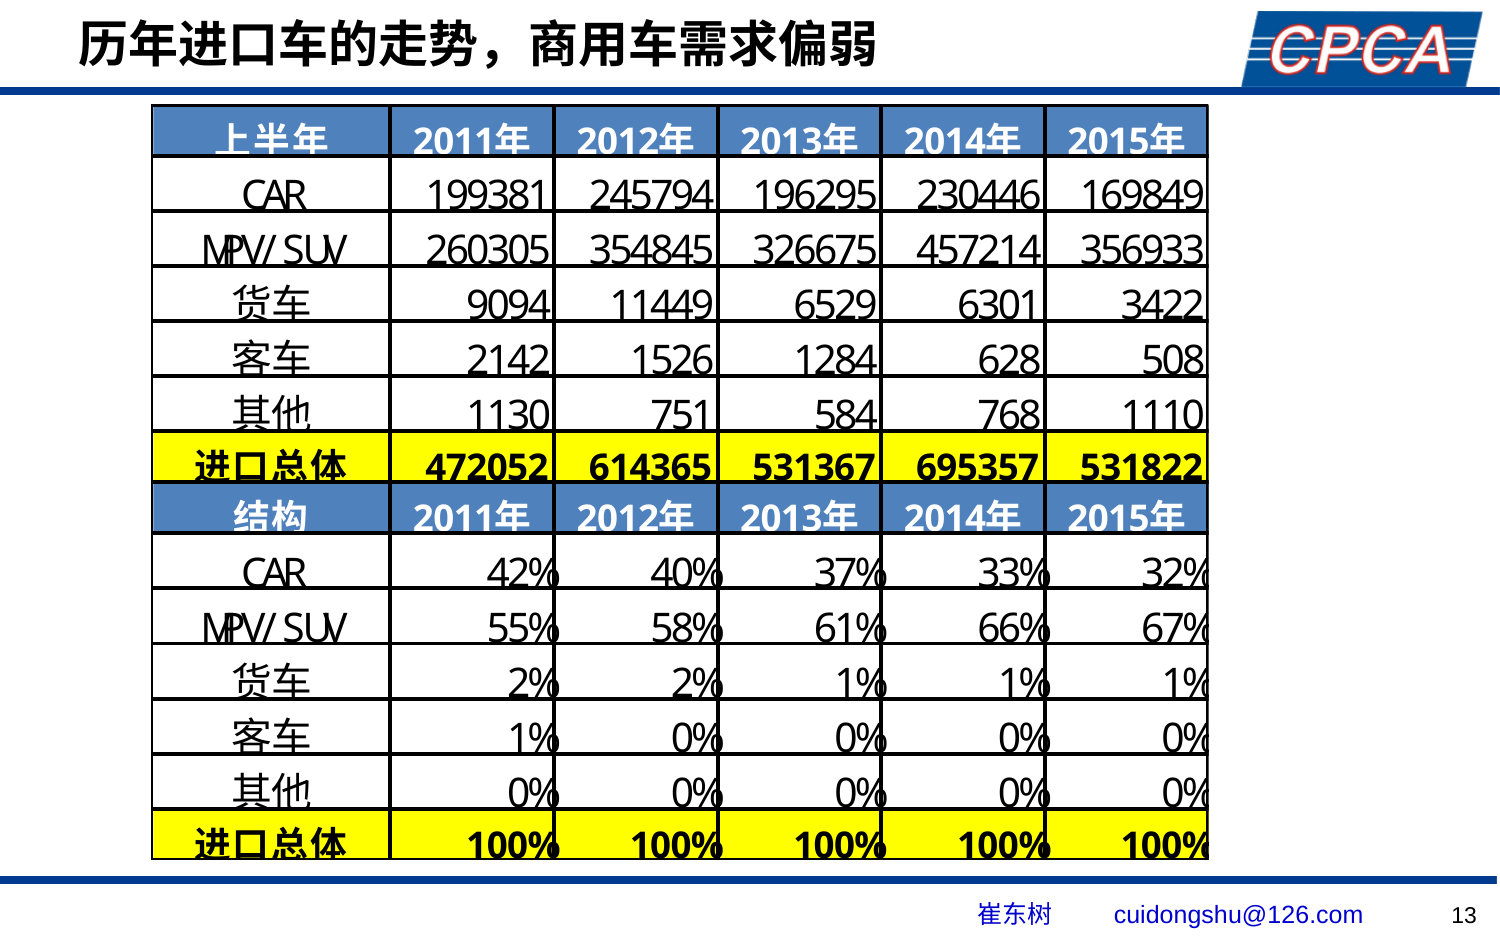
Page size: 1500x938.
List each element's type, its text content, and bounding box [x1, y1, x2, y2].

picture [150, 104, 1211, 863]
slide_number 13 [1425, 890, 1492, 938]
picture [0, 11, 1500, 95]
picture [0, 876, 1497, 884]
title 历年进口车的走势，商用车需求偏弱 [63, 9, 1211, 76]
